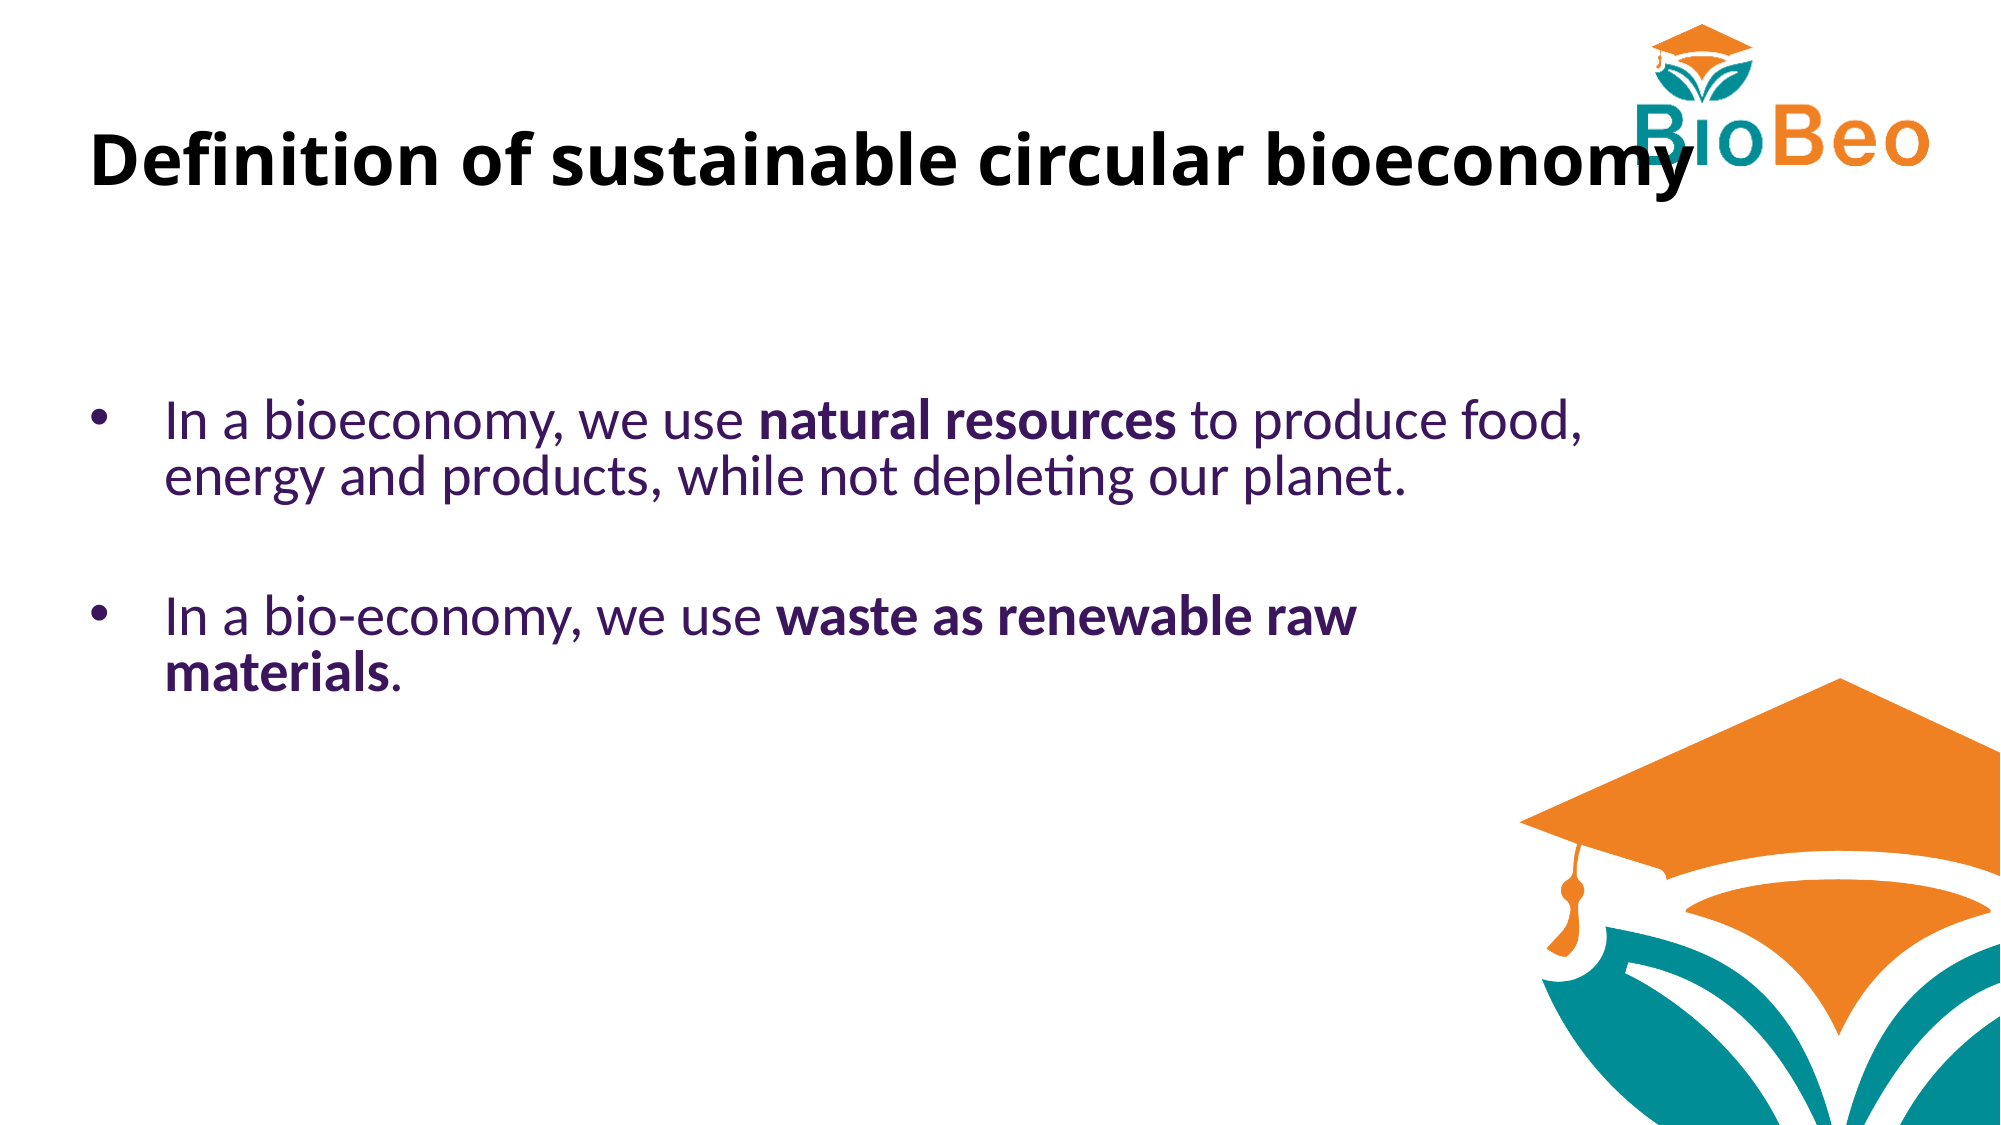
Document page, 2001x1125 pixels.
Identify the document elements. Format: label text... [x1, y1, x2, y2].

picture [1635, 22, 1931, 88]
picture [1478, 618, 2000, 1125]
text_box Definition of sustainable circular bioeconomy [74, 88, 1935, 237]
subtitle In a bioeconomy, we use natural resources to produce food, energy and products, while not depleting our planet. In a bio-economy, we use waste as renewable raw materials. [74, 387, 1616, 779]
